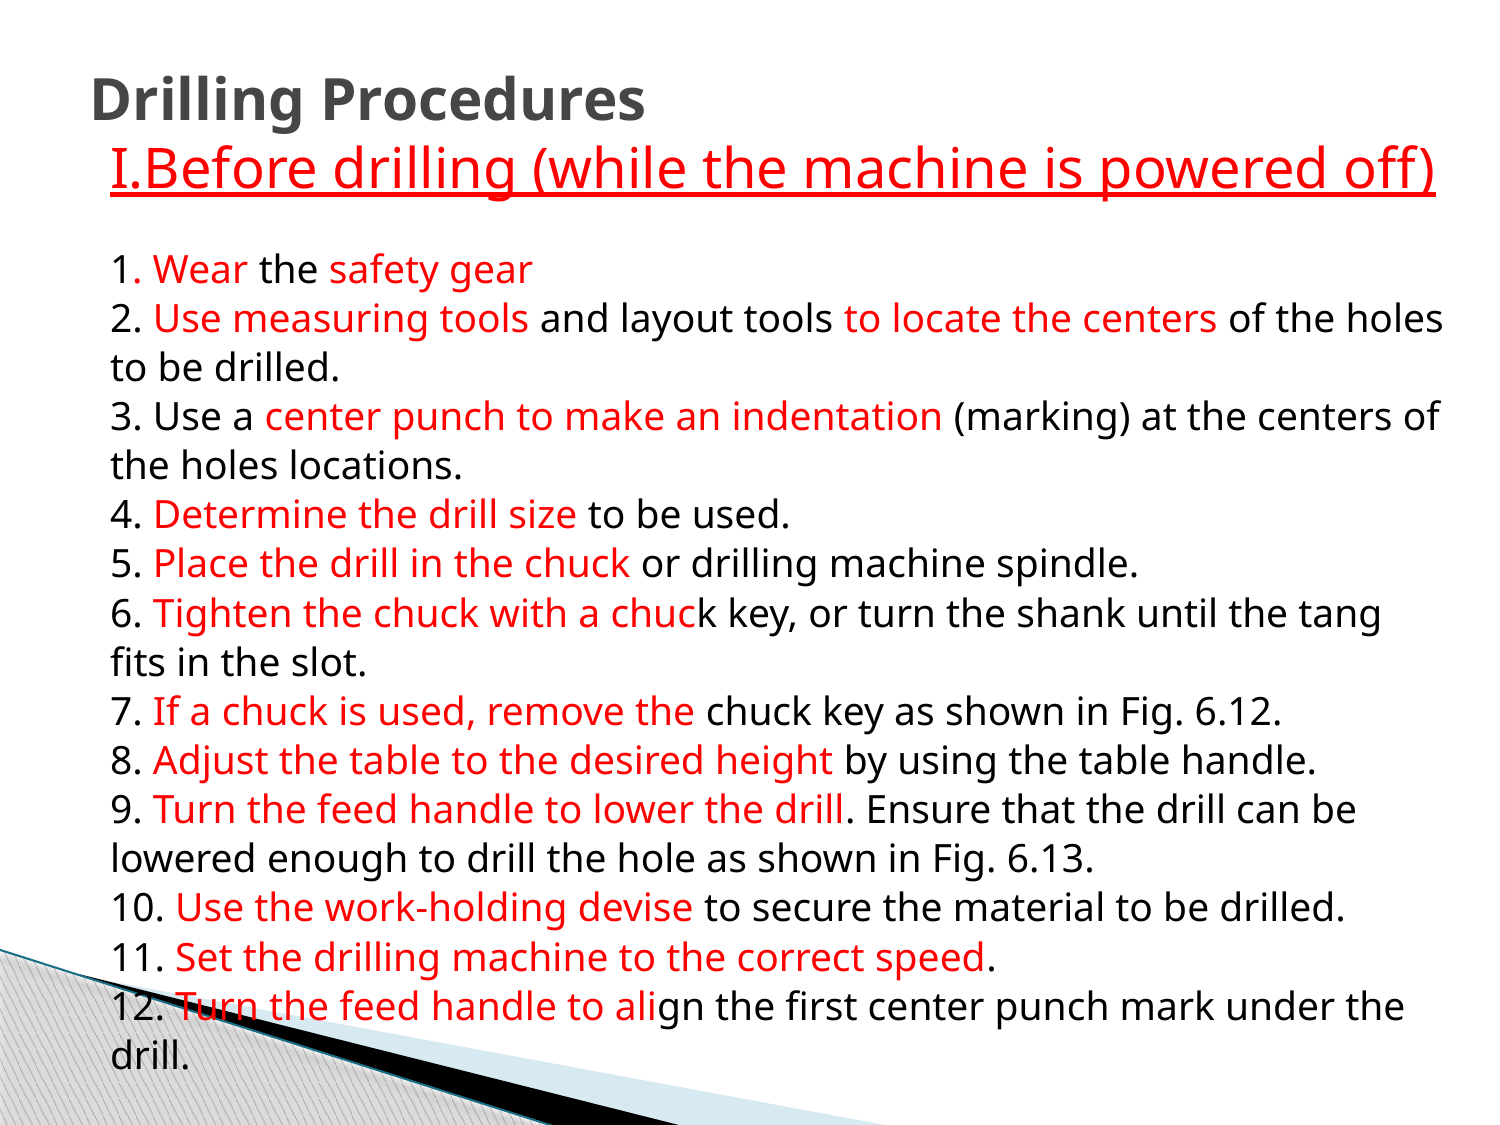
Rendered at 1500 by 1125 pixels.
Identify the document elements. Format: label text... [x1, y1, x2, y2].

list I.Before drilling (while the machine is powered off) 1. Wear the safety gear 2. Use measuring tools and layout tools to locate the centers of the holes to be drilled. 3. Use a center punch to make an indentation (marking) at the centers of the holes locations. 4. Determine the drill size to be used. 5. Place the drill in the chuck or drilling machine spindle. 6. Tighten the chuck with a chuck key, or turn the shank until the tang fits in the slot. 7. If a chuck is used, remove the chuck key as shown in Fig. 6.12. 8. Adjust the table to the desired height by using the table handle. 9. Turn the feed handle to lower the drill. Ensure that the drill can be lowered enough to drill the hole as shown in Fig. 6.13. 10. Use the work-holding devise to secure the material to be drilled. 11. Set the drilling machine to the correct speed. 12. Turn the feed handle to align the first center punch mark under the drill. [75, 125, 1475, 1125]
title Drilling Procedures [75, 45, 1425, 150]
